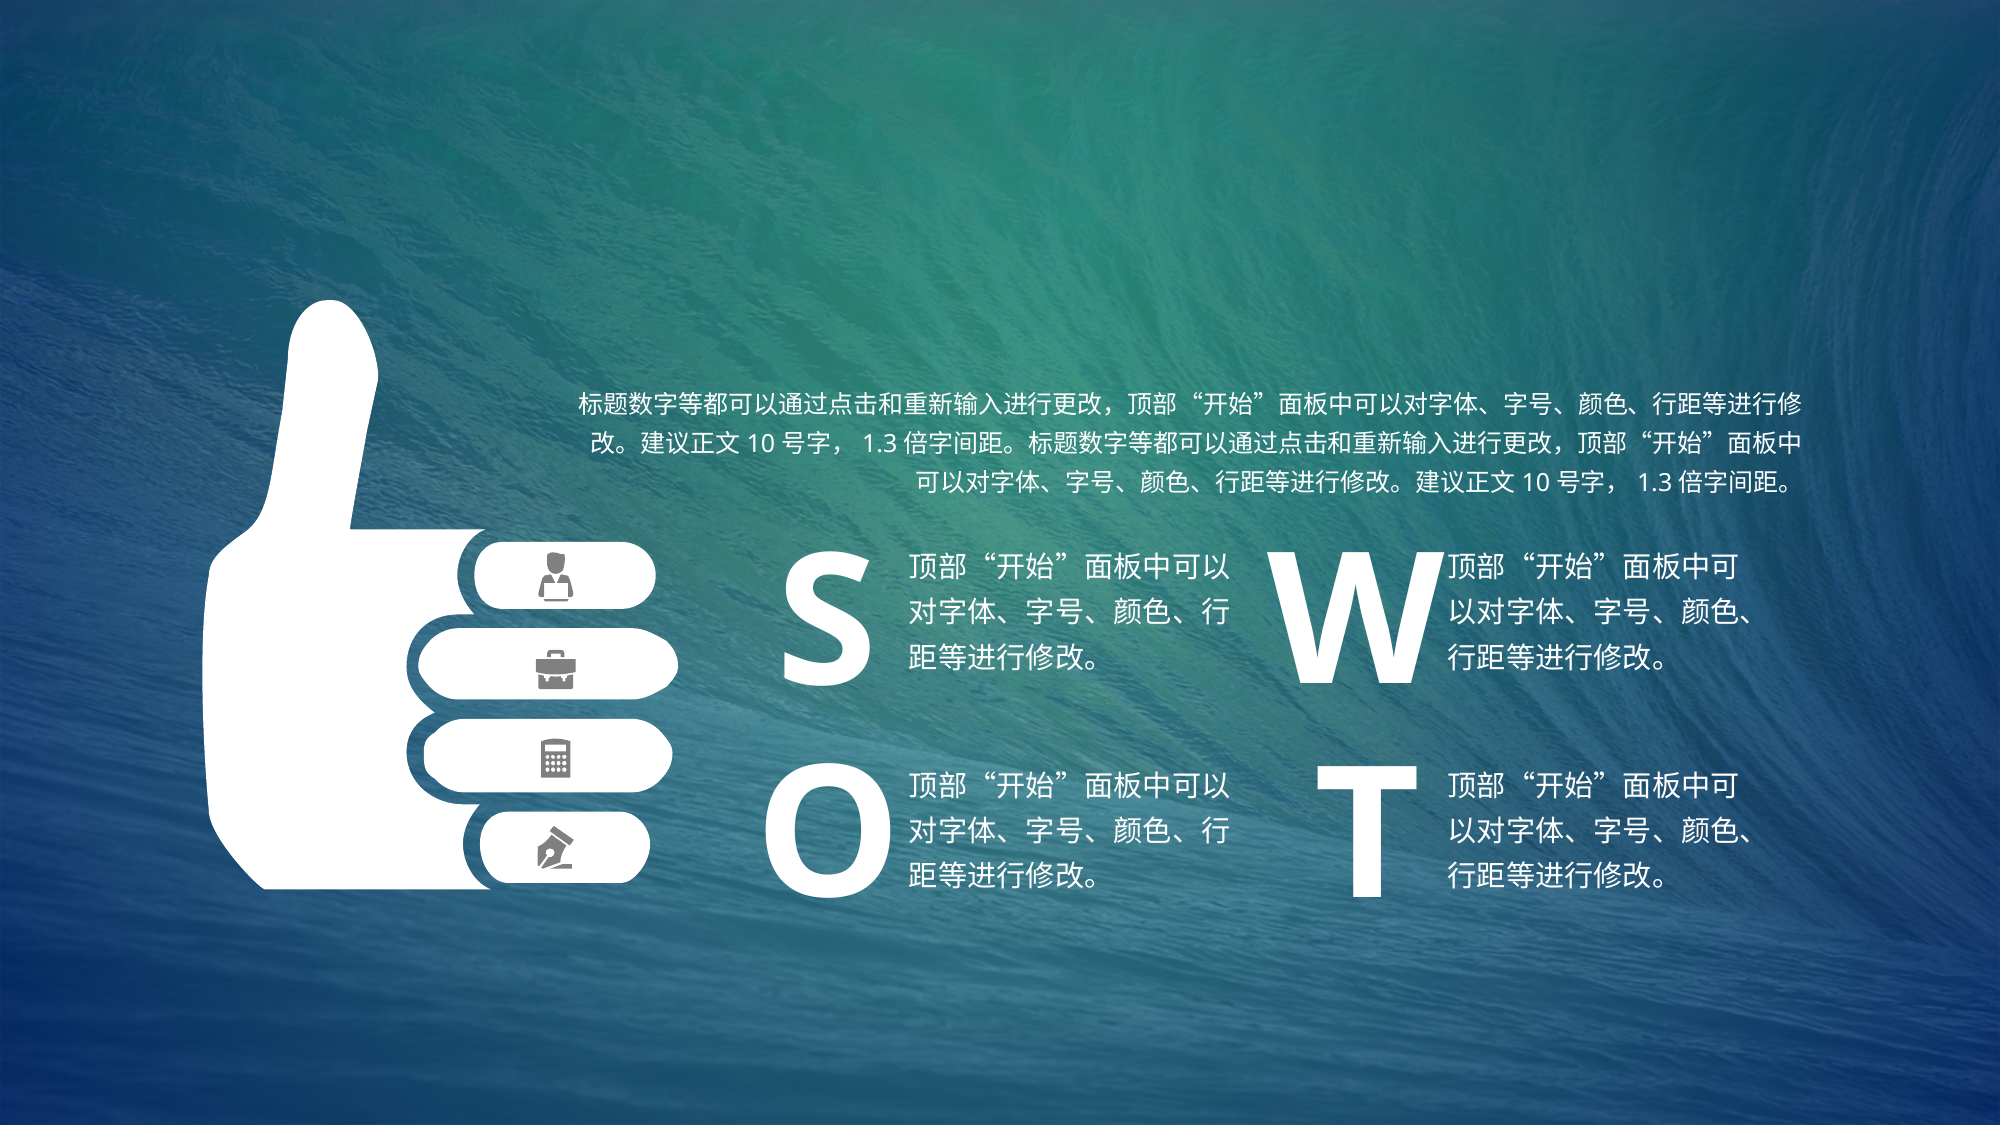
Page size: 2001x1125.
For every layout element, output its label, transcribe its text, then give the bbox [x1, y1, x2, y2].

text_box 顶部“开始”面板中可以对字体、字号、颜色、行距等进行修改。 [1436, 748, 1784, 900]
text_box 标题数字等都可以通过点击和重新输入进行更改，顶部“开始”面板中可以对字体、字号、颜色、行距等进行修改。建议正文10号字，1.3倍字间距。标题数字等都可以通过点击和重新输入进行更改，顶部“开始”面板中可以对字体、字号、颜色、行距等进行修改。建议正文10号字，1.3倍字间距。 [679, 372, 1819, 505]
text_box W [1252, 505, 1460, 728]
text_box T [1299, 706, 1436, 942]
text_box 顶部“开始”面板中可以对字体、字号、颜色、行距等进行修改。 [1460, 530, 1784, 682]
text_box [197, 300, 679, 890]
text_box 顶部“开始”面板中可以对字体、字号、颜色、行距等进行修改。 [894, 530, 1252, 682]
text_box 顶部“开始”面板中可以对字体、字号、颜色、行距等进行修改。 [916, 748, 1256, 900]
text_box O [740, 705, 916, 941]
text_box S [761, 505, 892, 705]
